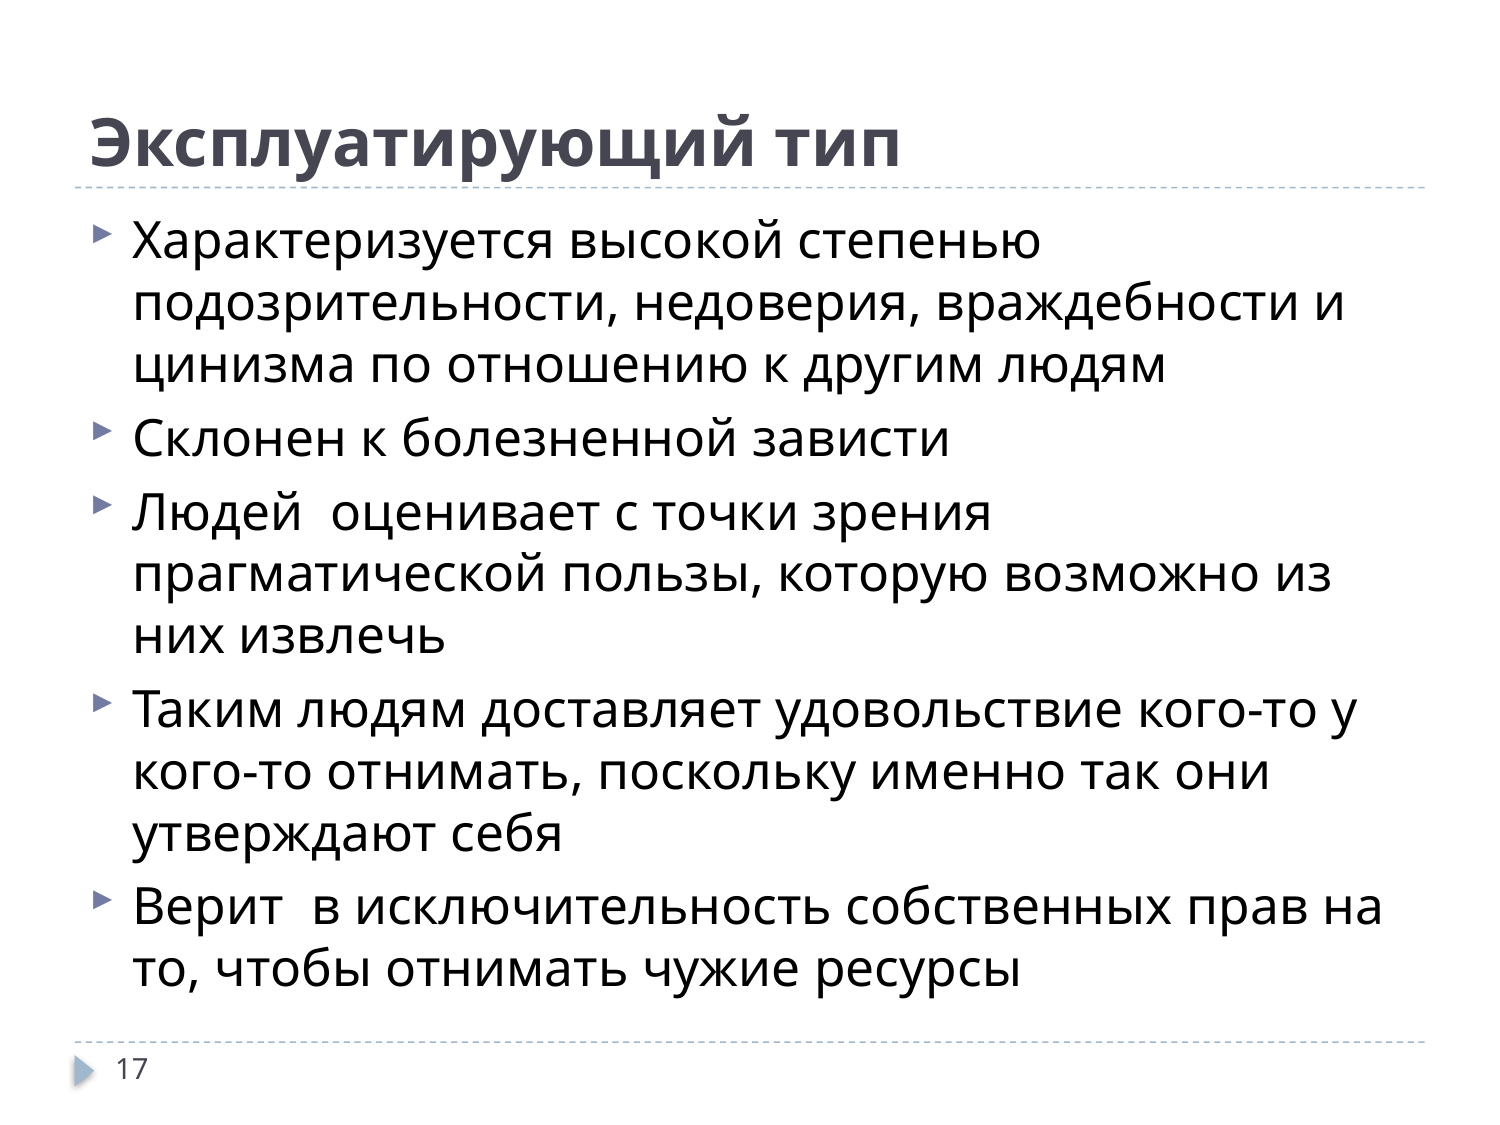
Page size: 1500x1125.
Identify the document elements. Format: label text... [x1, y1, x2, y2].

list Характеризуется высокой степенью подозрительности, недоверия, враждебности и цинизма по отношению к другим людям Склонен к болезненной зависти Людей оценивает с точки зрения прагматической пользы, которую возможно из них извлечь Таким людям доставляет удовольствие кого-то у кого-то отнимать, поскольку именно так они утверждают себя Верит в исключительность собственных прав на то, чтобы отнимать чужие ресурсы [75, 200, 1425, 1010]
slide_number 17 [100, 1042, 426, 1103]
title Эксплуатирующий тип [75, 24, 1425, 188]
